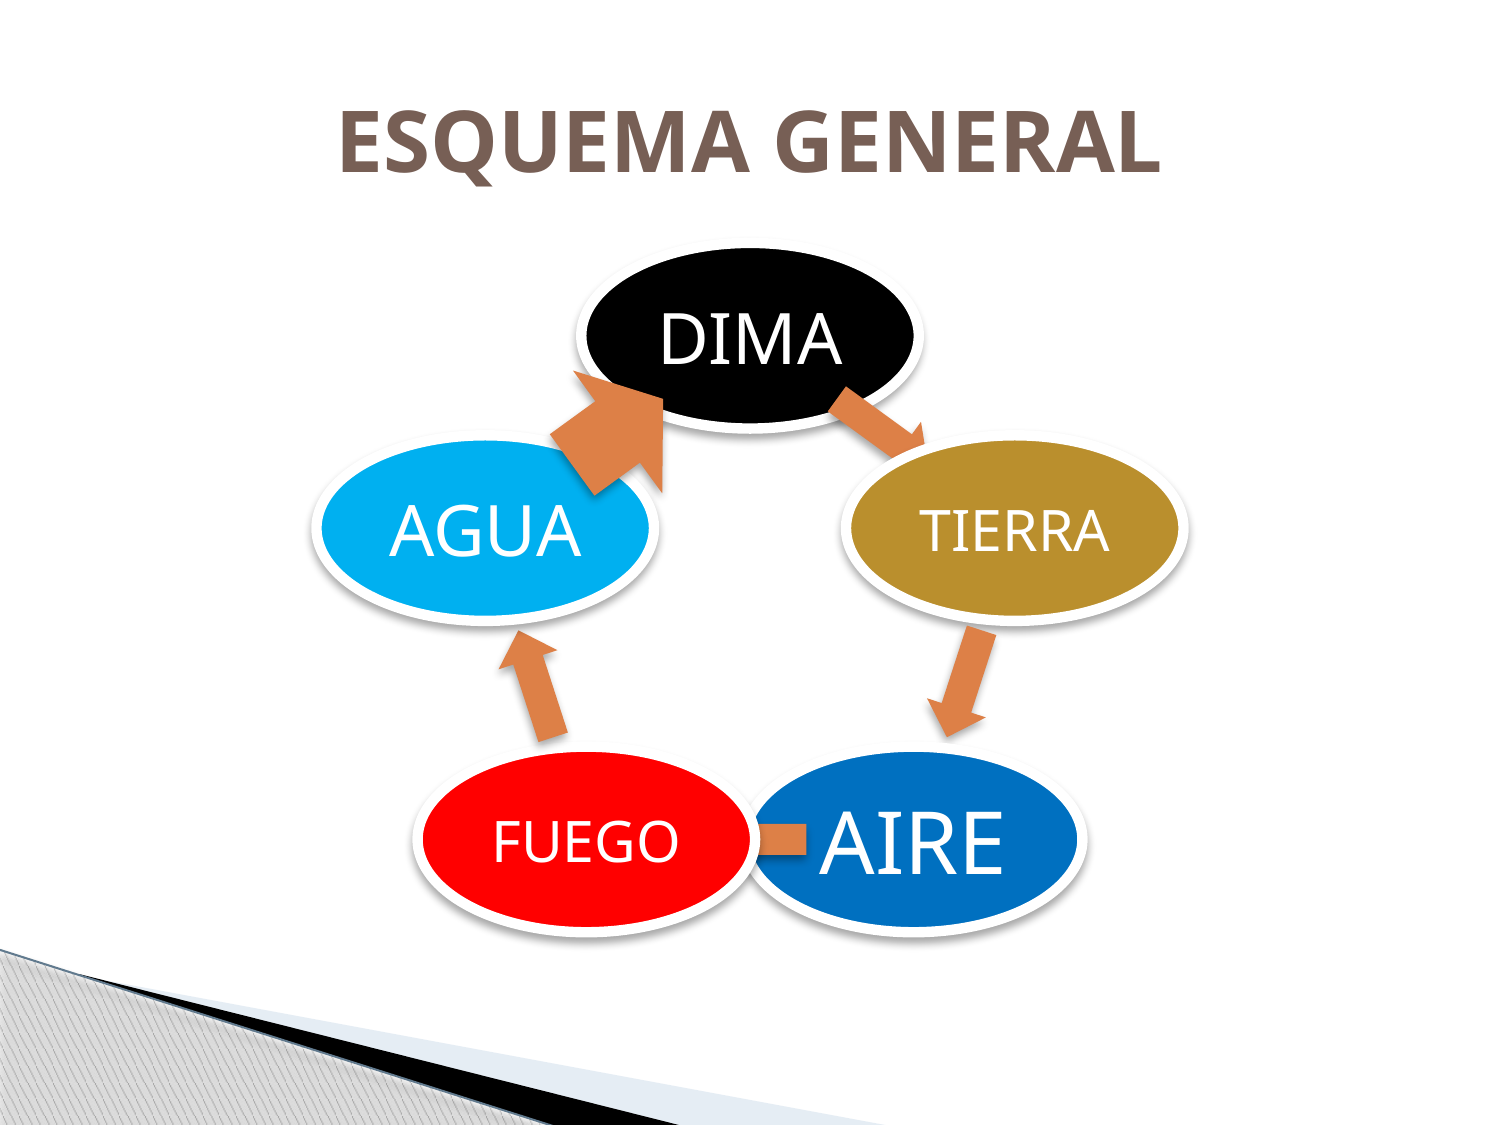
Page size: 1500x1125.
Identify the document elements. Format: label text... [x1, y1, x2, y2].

title ESQUEMA GENERAL [75, 45, 1425, 233]
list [74, 242, 1426, 986]
